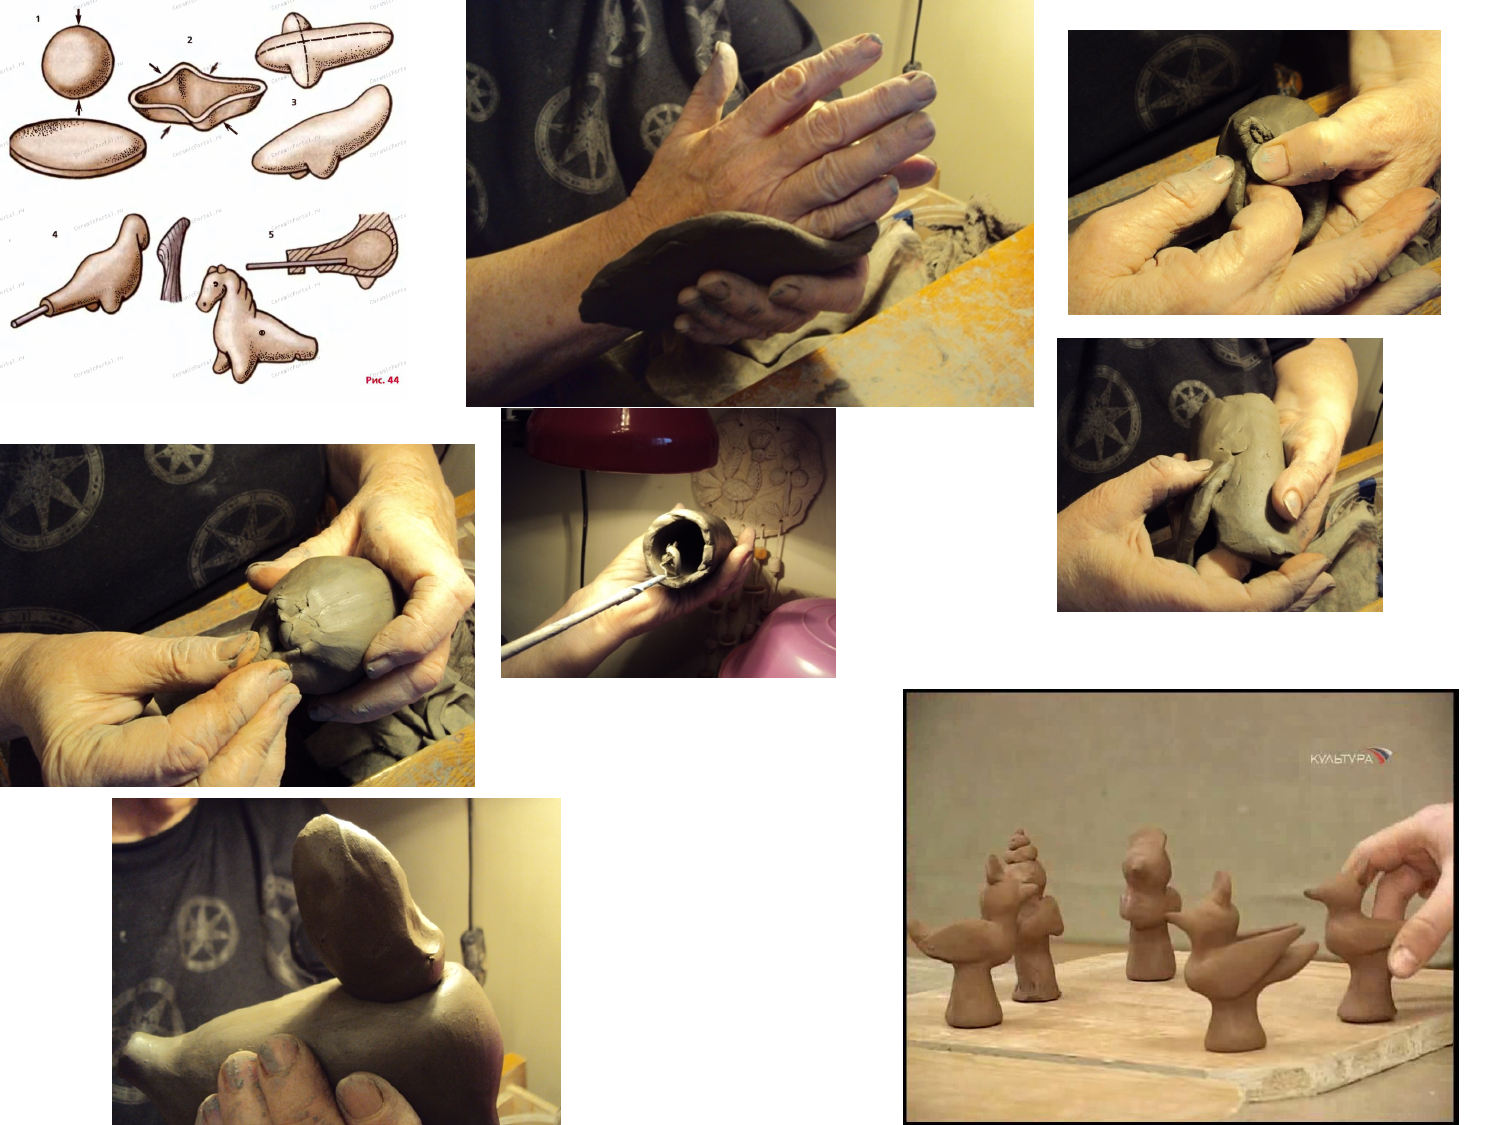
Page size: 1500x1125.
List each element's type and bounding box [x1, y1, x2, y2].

picture [1056, 337, 1383, 613]
picture [0, 0, 407, 403]
picture [0, 444, 475, 788]
picture [111, 797, 562, 1125]
picture [1068, 30, 1442, 315]
picture [903, 689, 1459, 1125]
picture [466, 0, 1034, 678]
